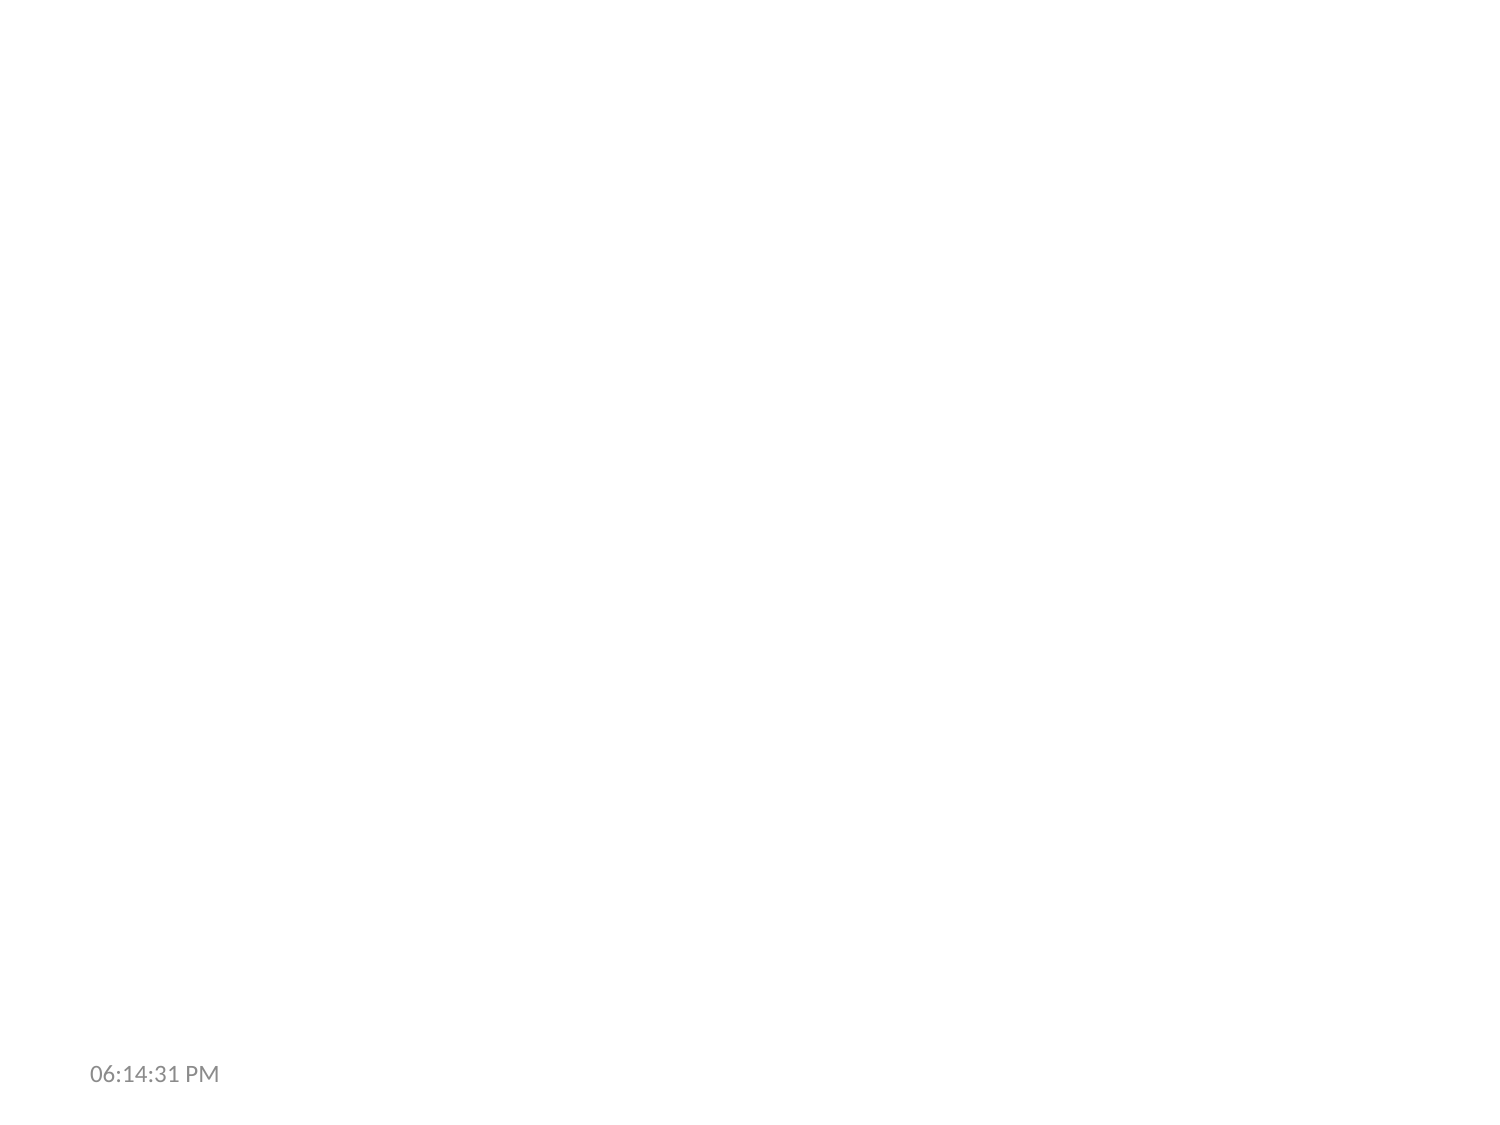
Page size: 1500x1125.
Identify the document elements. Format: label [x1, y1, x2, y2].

slide_number [75, 1042, 425, 1103]
